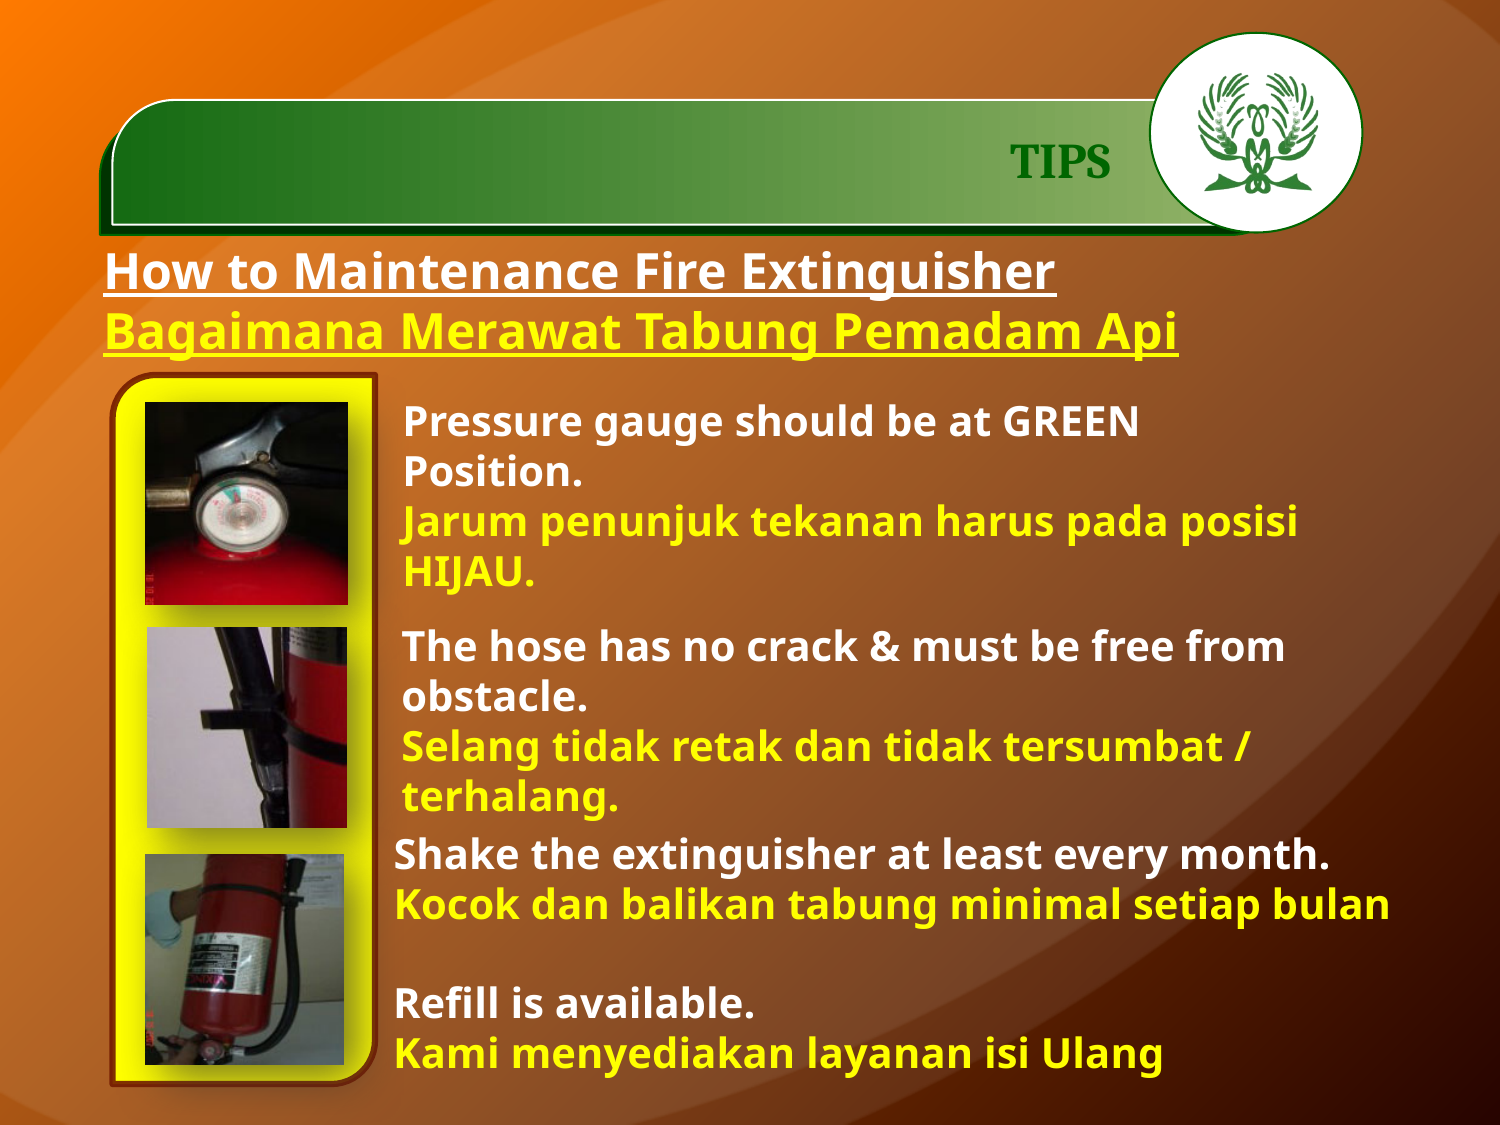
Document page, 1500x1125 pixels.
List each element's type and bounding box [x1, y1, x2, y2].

text_box [87, 32, 1413, 1086]
picture [0, 0, 1500, 1125]
